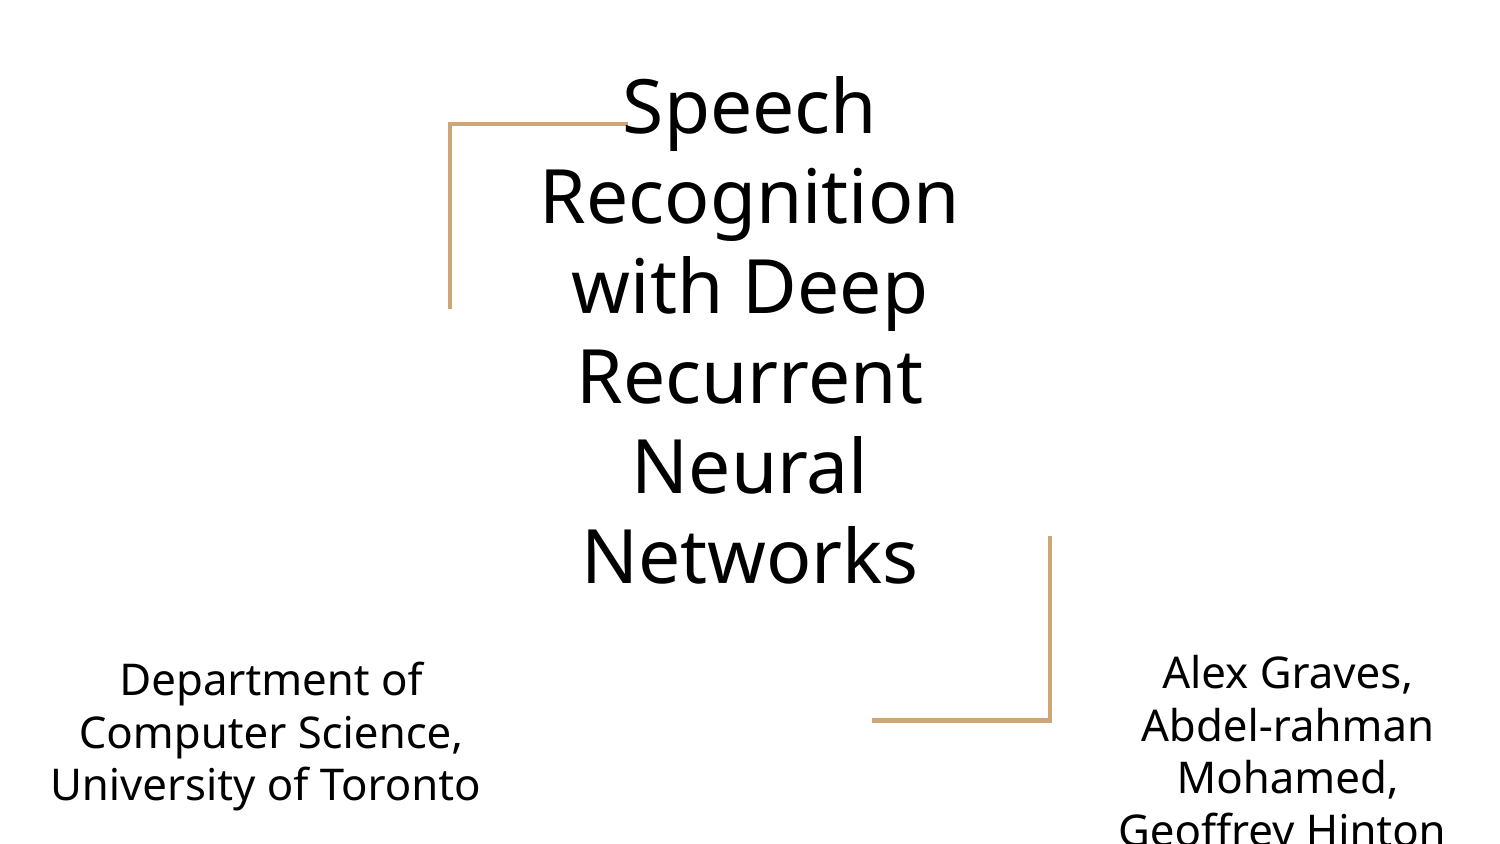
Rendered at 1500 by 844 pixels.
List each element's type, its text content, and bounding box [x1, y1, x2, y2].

title Speech Recognition with Deep Recurrent Neural Networks [499, 361, 1001, 614]
subtitle Alex Graves, Abdel-rahman Mohamed, Geoffrey Hinton [1097, 630, 1478, 745]
text_box Department of Computer Science, University of Toronto [24, 484, 518, 844]
